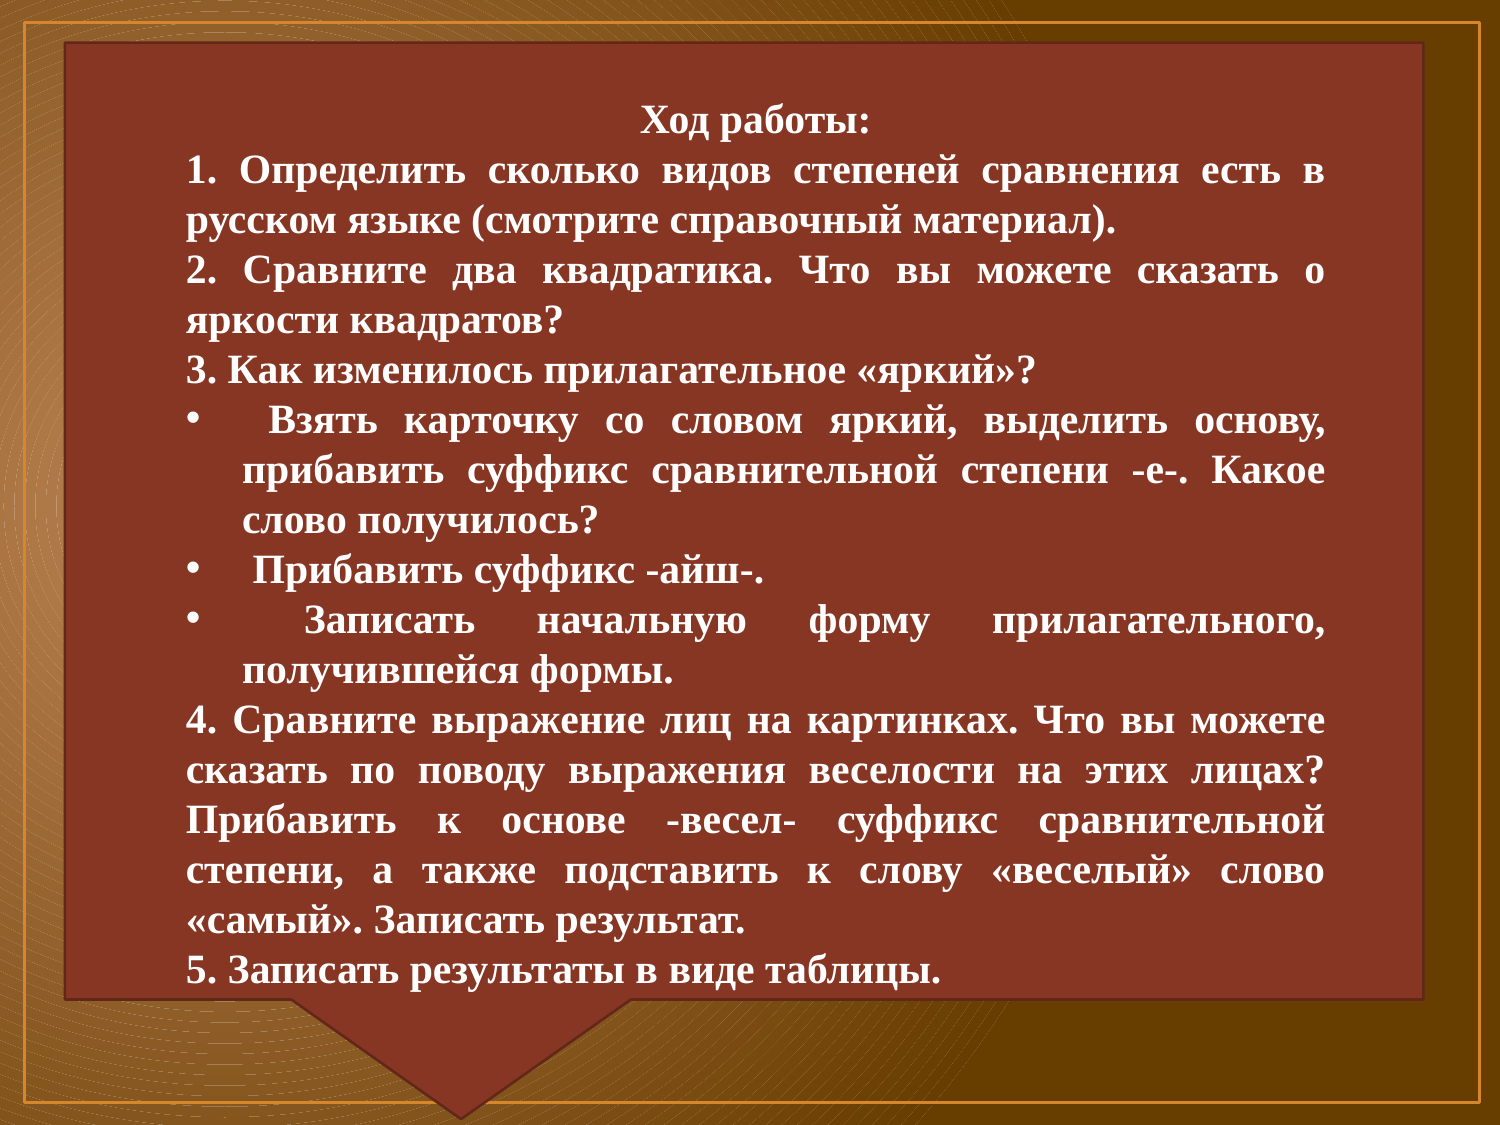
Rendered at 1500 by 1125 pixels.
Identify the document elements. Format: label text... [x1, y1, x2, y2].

text_box [63, 41, 1425, 1121]
text_box Ход работы: 1. Определить сколько видов степеней сравнения есть в русском языке (смотрите справочный материал). 2. Сравните два квадратика. Что вы можете сказать о яркости квадратов? 3. Как изменилось прилагательное «яркий»? Взять карточку со словом яркий, выделить основу, прибавить суффикс сравнительной степени -е-. Какое слово получилось? Прибавить суффикс -айш-. Записать начальную форму прилагательного, получившейся формы. 4. Сравните выражение лиц на картинках. Что вы можете сказать по поводу выражения веселости на этих лицах? Прибавить к основе -весел- суффикс сравнительной степени, а также подставить к слову «веселый» слово «самый». Записать результат. 5. Записать результаты в виде таблицы. [171, 84, 1341, 1000]
